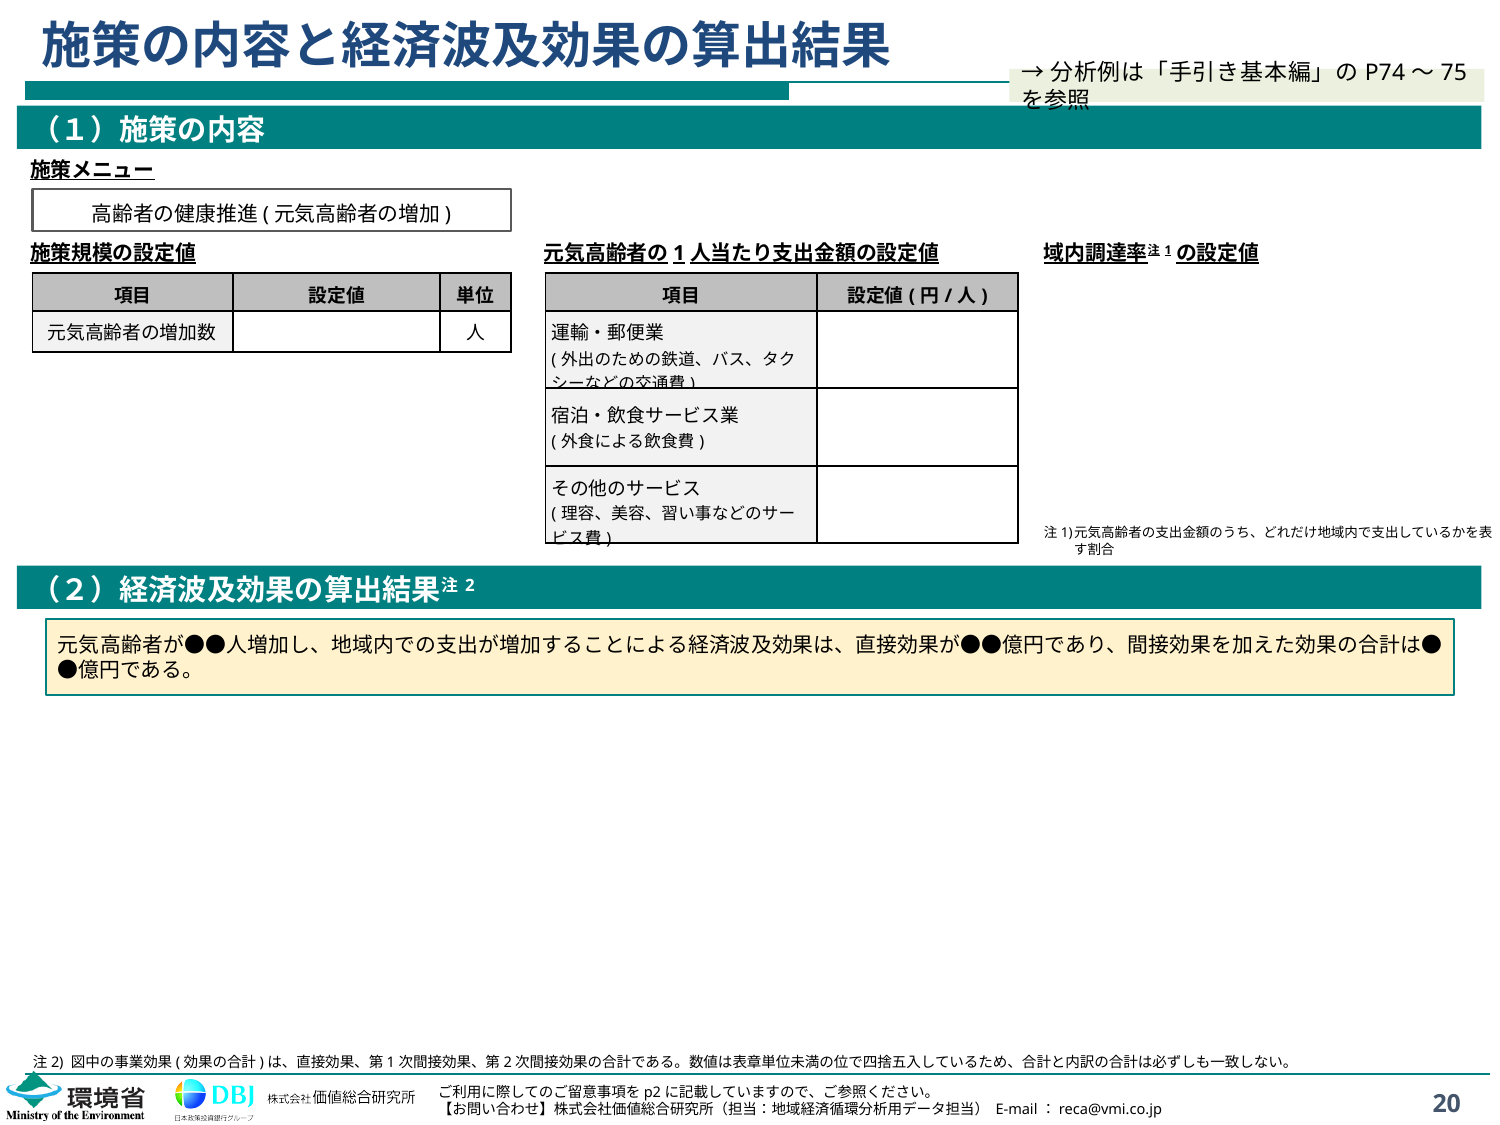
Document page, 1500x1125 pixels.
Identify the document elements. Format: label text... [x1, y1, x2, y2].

table_header 設定値 [234, 274, 439, 310]
table_cell 人 [441, 312, 510, 351]
slide_number 20 [1393, 1079, 1500, 1122]
text_box 施策メニュー [29, 156, 178, 182]
table_cell [818, 312, 1017, 387]
table_header 項目 [33, 274, 232, 310]
table_header 項目 [546, 274, 816, 310]
text_box （１）施策の内容 [16, 105, 1482, 149]
table_cell [818, 467, 1017, 542]
table_header 設定値(円/人) [818, 274, 1017, 310]
picture [171, 1075, 419, 1125]
table_cell 運輸・郵便業 (外出のための鉄道、バス、タクシーなどの交通費) [546, 312, 816, 387]
table_cell 宿泊・飲食サービス業 (外食による飲食費) [546, 389, 816, 465]
table_cell 元気高齢者の増加数 [33, 312, 232, 351]
table_cell [234, 312, 439, 351]
table_header 単位 [441, 274, 510, 310]
text_box 元気高齢者の1人当たり支出金額の設定値 [543, 239, 958, 265]
text_box 施策規模の設定値 [29, 239, 267, 265]
table_cell [818, 389, 1017, 465]
text_box →分析例は「手引き基本編」のP74～75を参照 [1009, 68, 1485, 102]
text_box 注1) 元気高齢者の支出金額のうち、どれだけ地域内で支出しているかを表す割合 [1044, 528, 1493, 553]
table_cell その他のサービス (理容、美容、習い事などのサービス費) [546, 467, 816, 542]
text_box 域内調達率注1の設定値 [1043, 239, 1340, 265]
text_box （２）経済波及効果の算出結果注2 [16, 565, 1482, 609]
text_box 注2) 図中の事業効果(効果の合計)は、直接効果、第1次間接効果、第2次間接効果の合計である。数値は表章単位未満の位で四捨五入しているため、合計と内訳の合計は必ずしも一致しない。 [33, 1050, 1451, 1071]
text_box 高齢者の健康推進(元気高齢者の増加) [32, 189, 511, 231]
picture [2, 1071, 148, 1125]
title 施策の内容と経済波及効果の算出結果 [25, 0, 1355, 82]
text_box 元気高齢者が●●人増加し、地域内での支出が増加することによる経済波及効果は、直接効果が●●億円であり、間接効果を加えた効果の合計は●●億円である。 [46, 618, 1454, 696]
